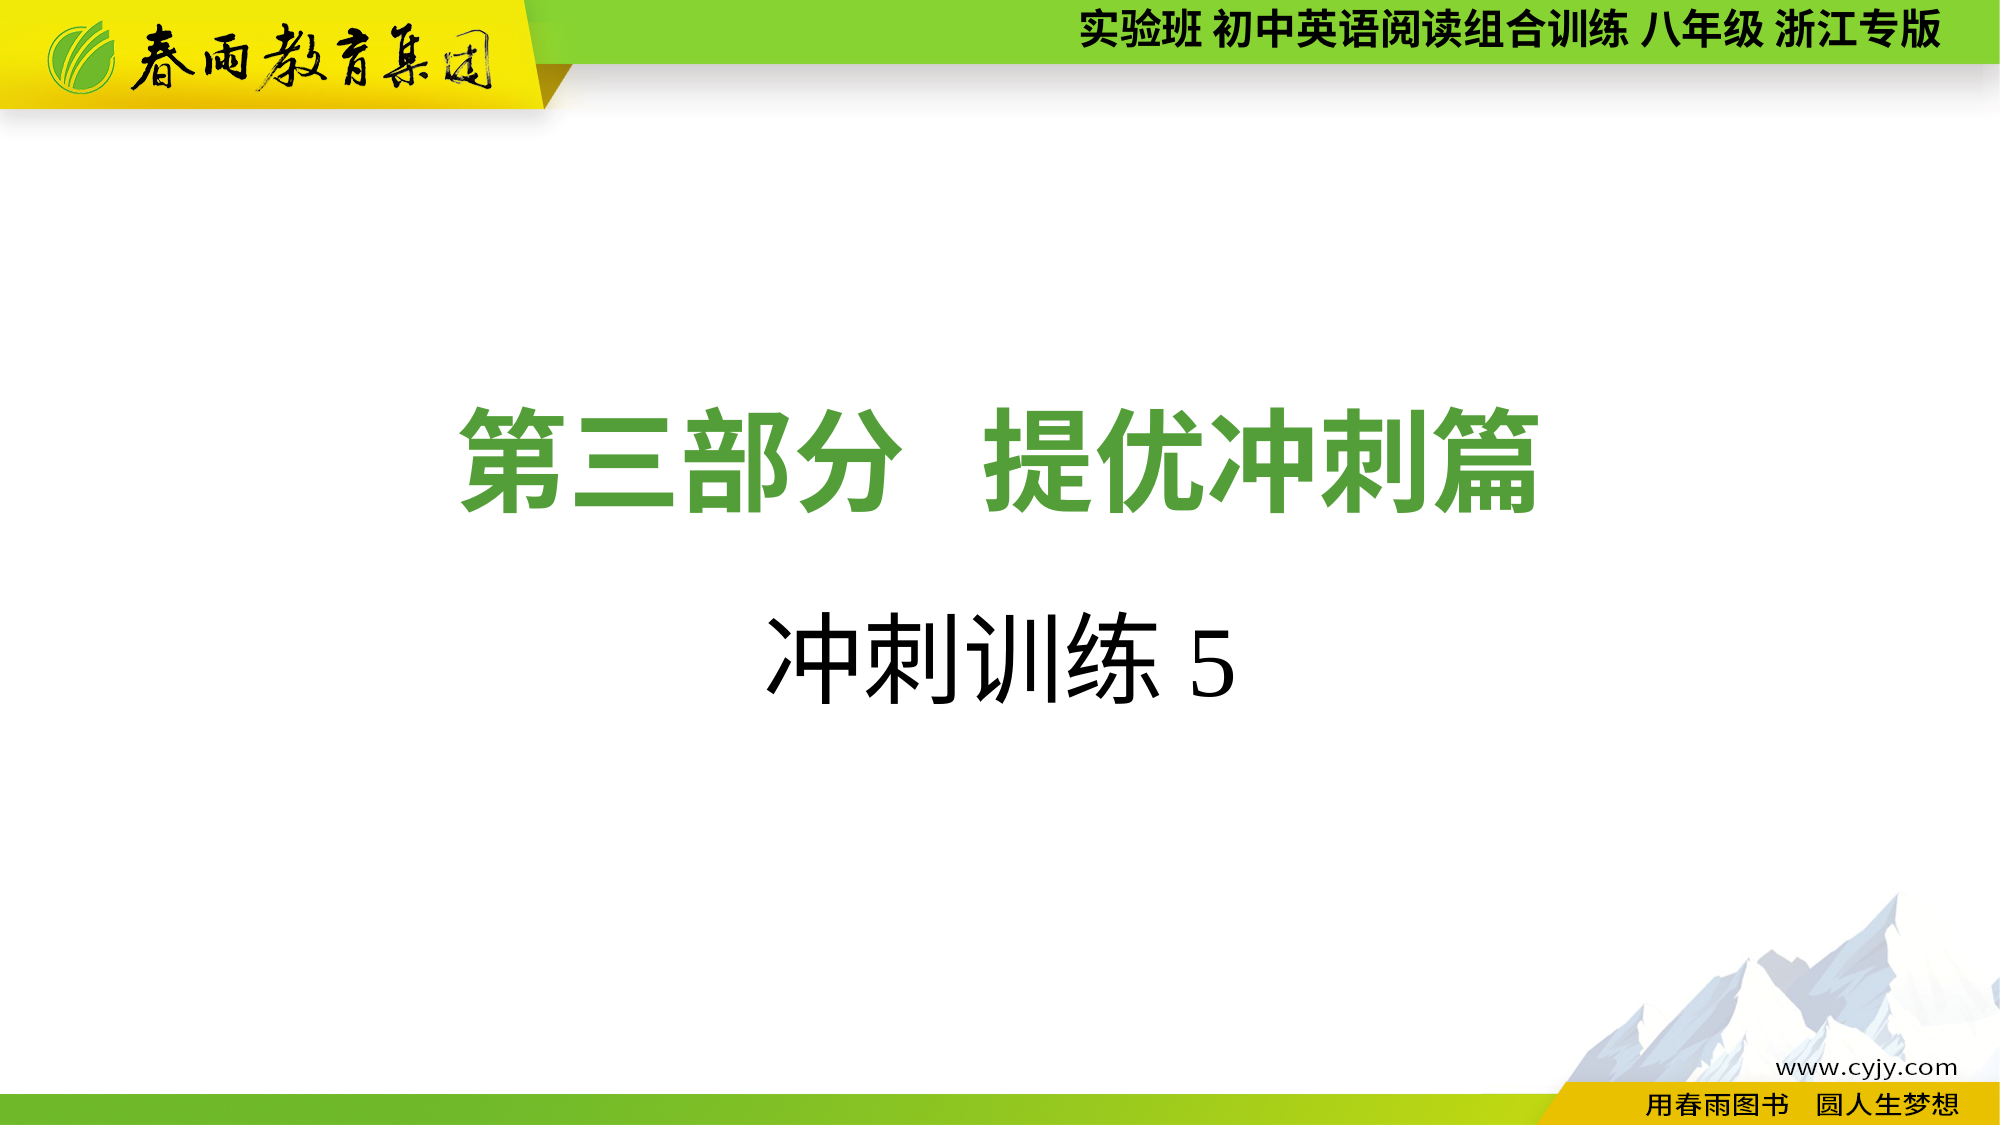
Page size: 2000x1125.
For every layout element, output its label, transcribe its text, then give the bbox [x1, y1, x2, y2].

picture [0, 0, 2000, 1125]
text_box 第三部分 提优冲刺篇 [54, 316, 1946, 528]
text_box 冲刺训练5 [54, 528, 1946, 724]
